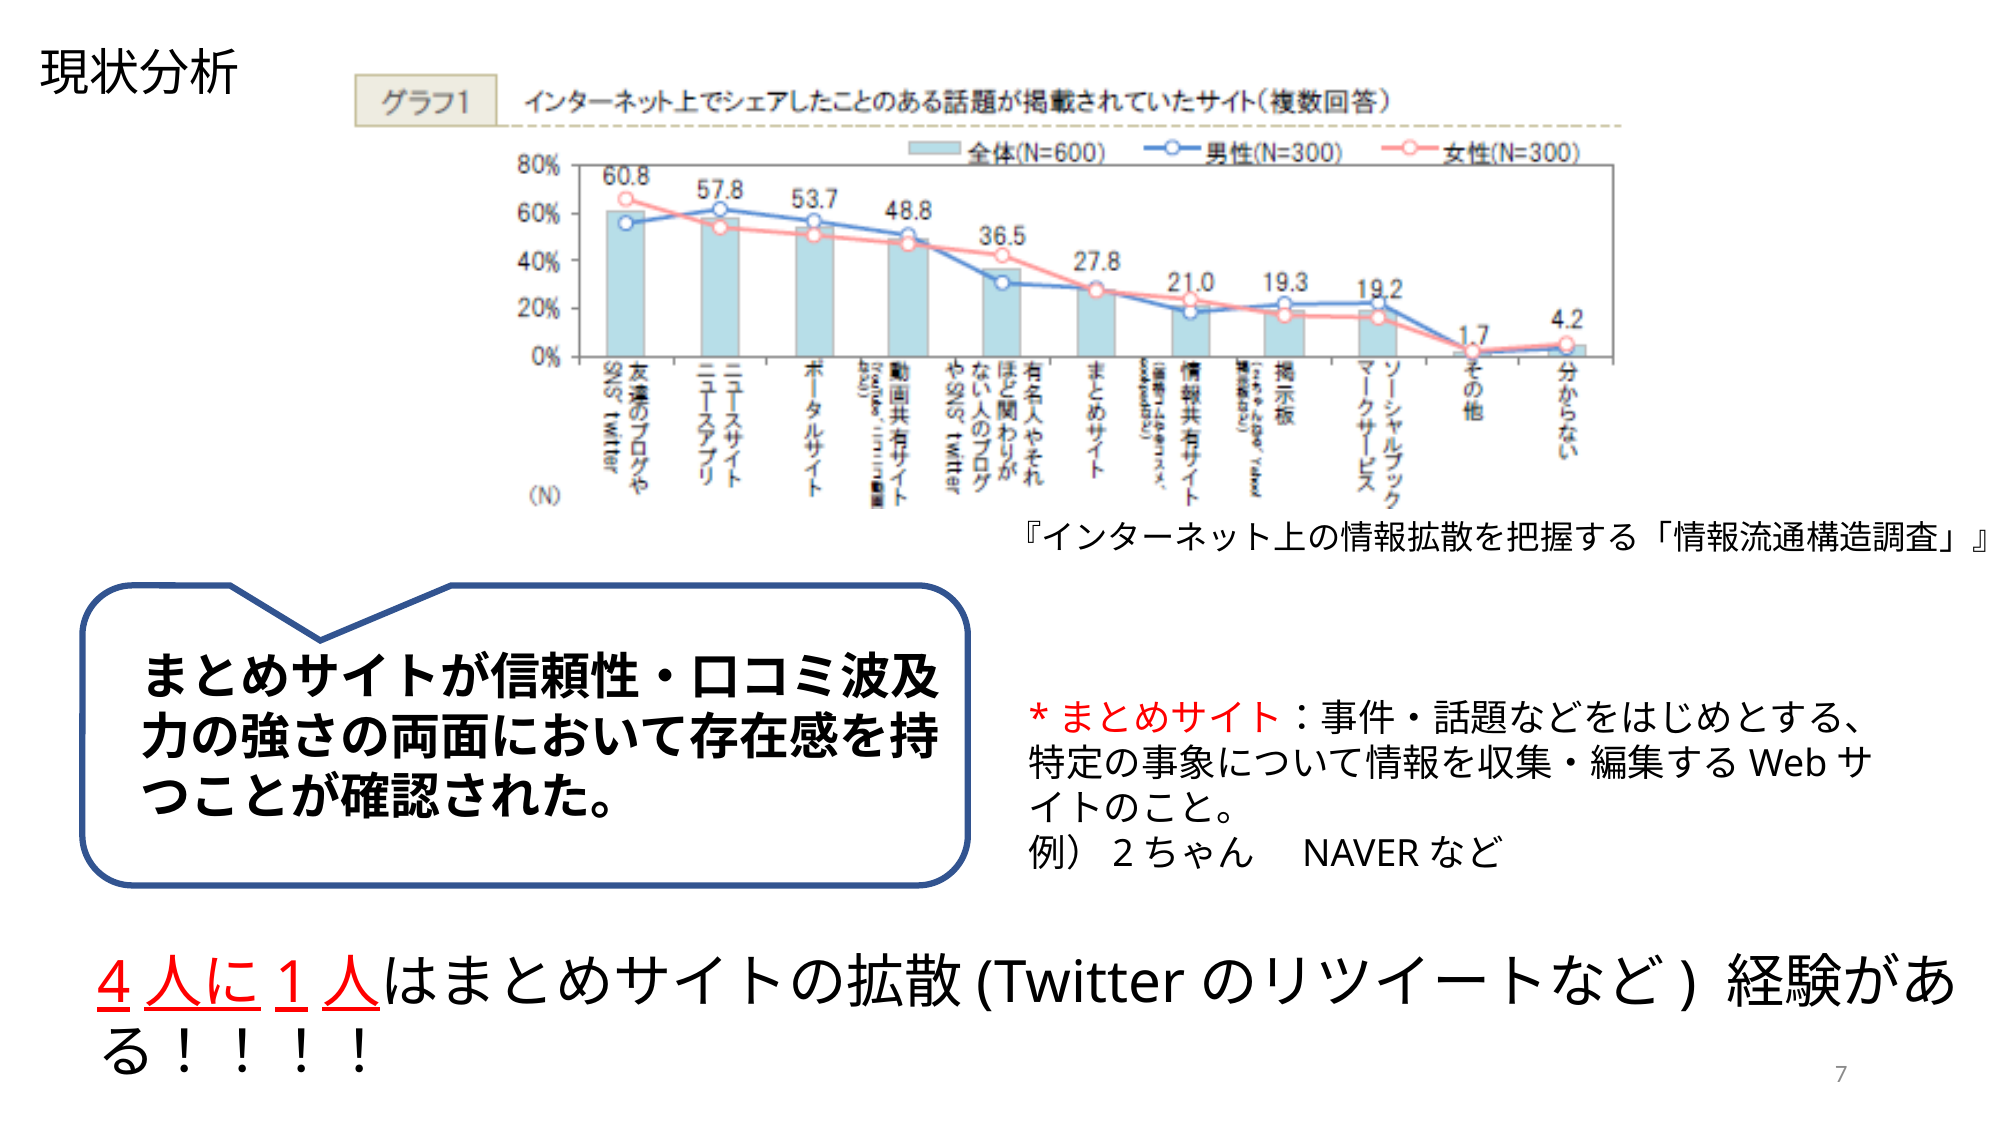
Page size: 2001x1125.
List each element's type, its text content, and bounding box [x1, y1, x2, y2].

text_box 『インターネット上の情報拡散を把握する「情報流通構造調査」』 [993, 508, 2000, 564]
slide_number 7 [1412, 1042, 1863, 1103]
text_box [82, 585, 968, 886]
picture [308, 33, 1675, 509]
text_box 4人に1人はまとめサイトの拡散(Twitterのリツイートなど) 経験がある！！！！ [82, 936, 2000, 1092]
text_box 現状分析 [24, 33, 255, 108]
text_box *まとめサイト：事件・話題などをはじめとする、特定の事象について情報を収集・編集するWebサイトのこと。 例）2ちゃん NAVERなど [1013, 686, 1921, 881]
